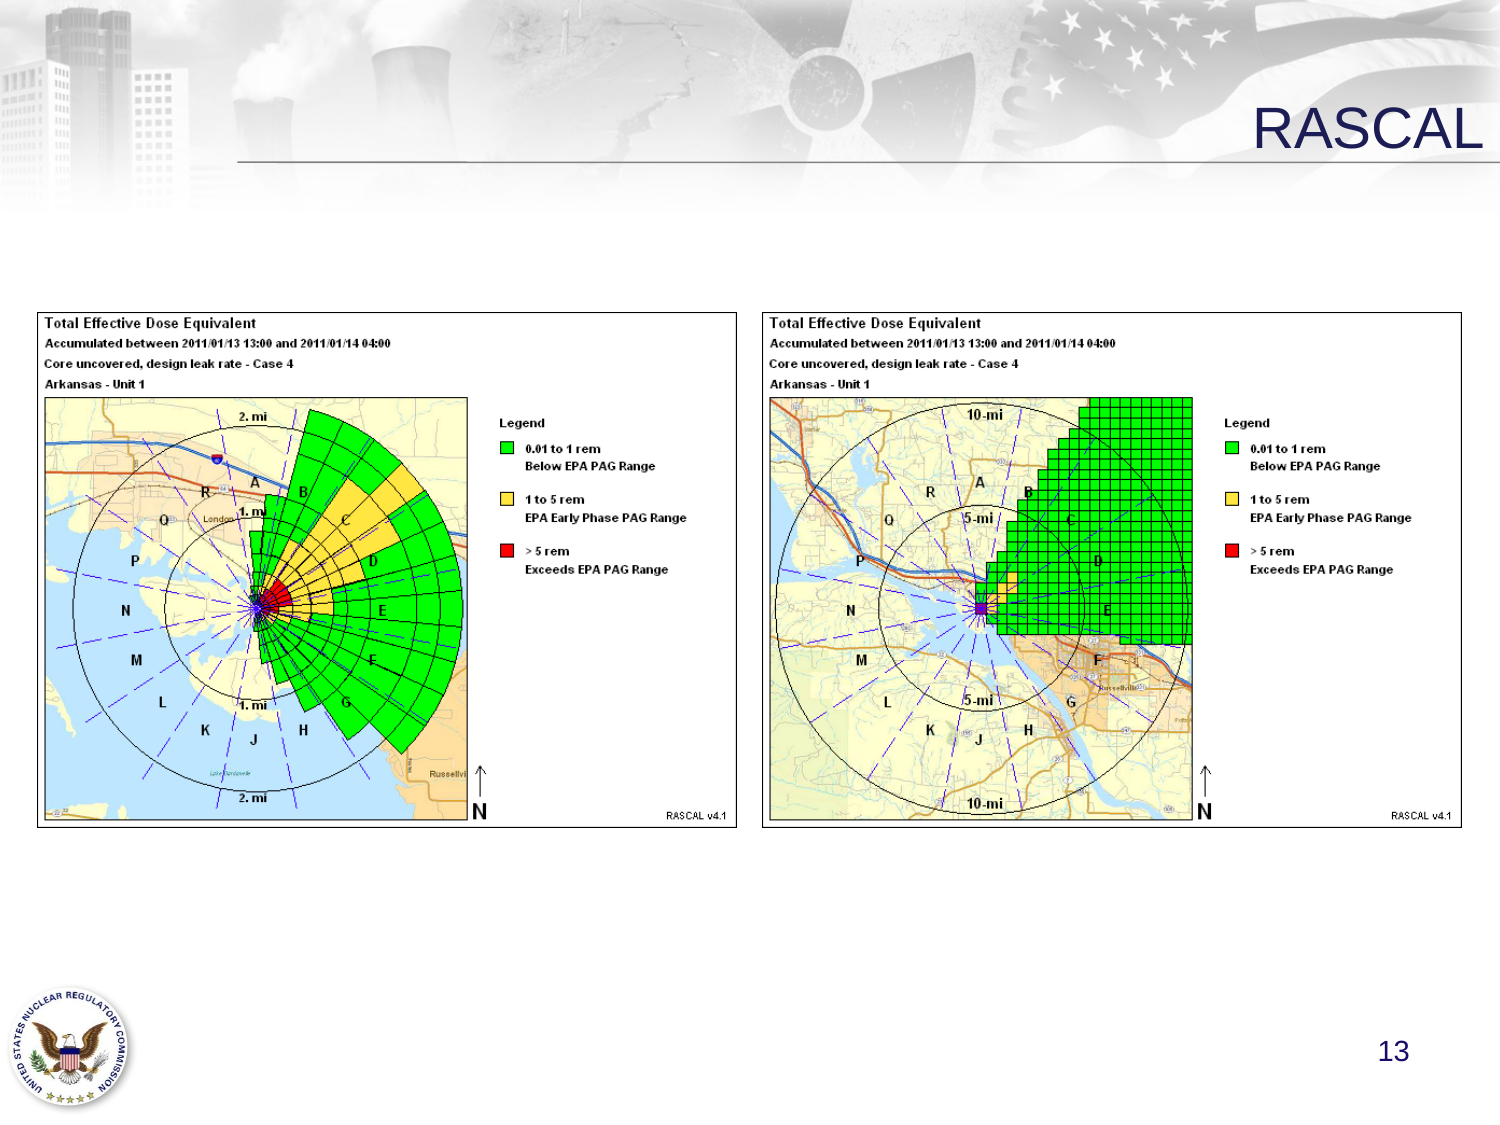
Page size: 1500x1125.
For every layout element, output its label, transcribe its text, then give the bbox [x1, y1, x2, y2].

picture [762, 312, 1462, 828]
picture [37, 312, 737, 828]
picture [9, 987, 128, 1106]
title RASCAL [24, 73, 1500, 178]
slide_number 13 [1074, 1024, 1426, 1103]
